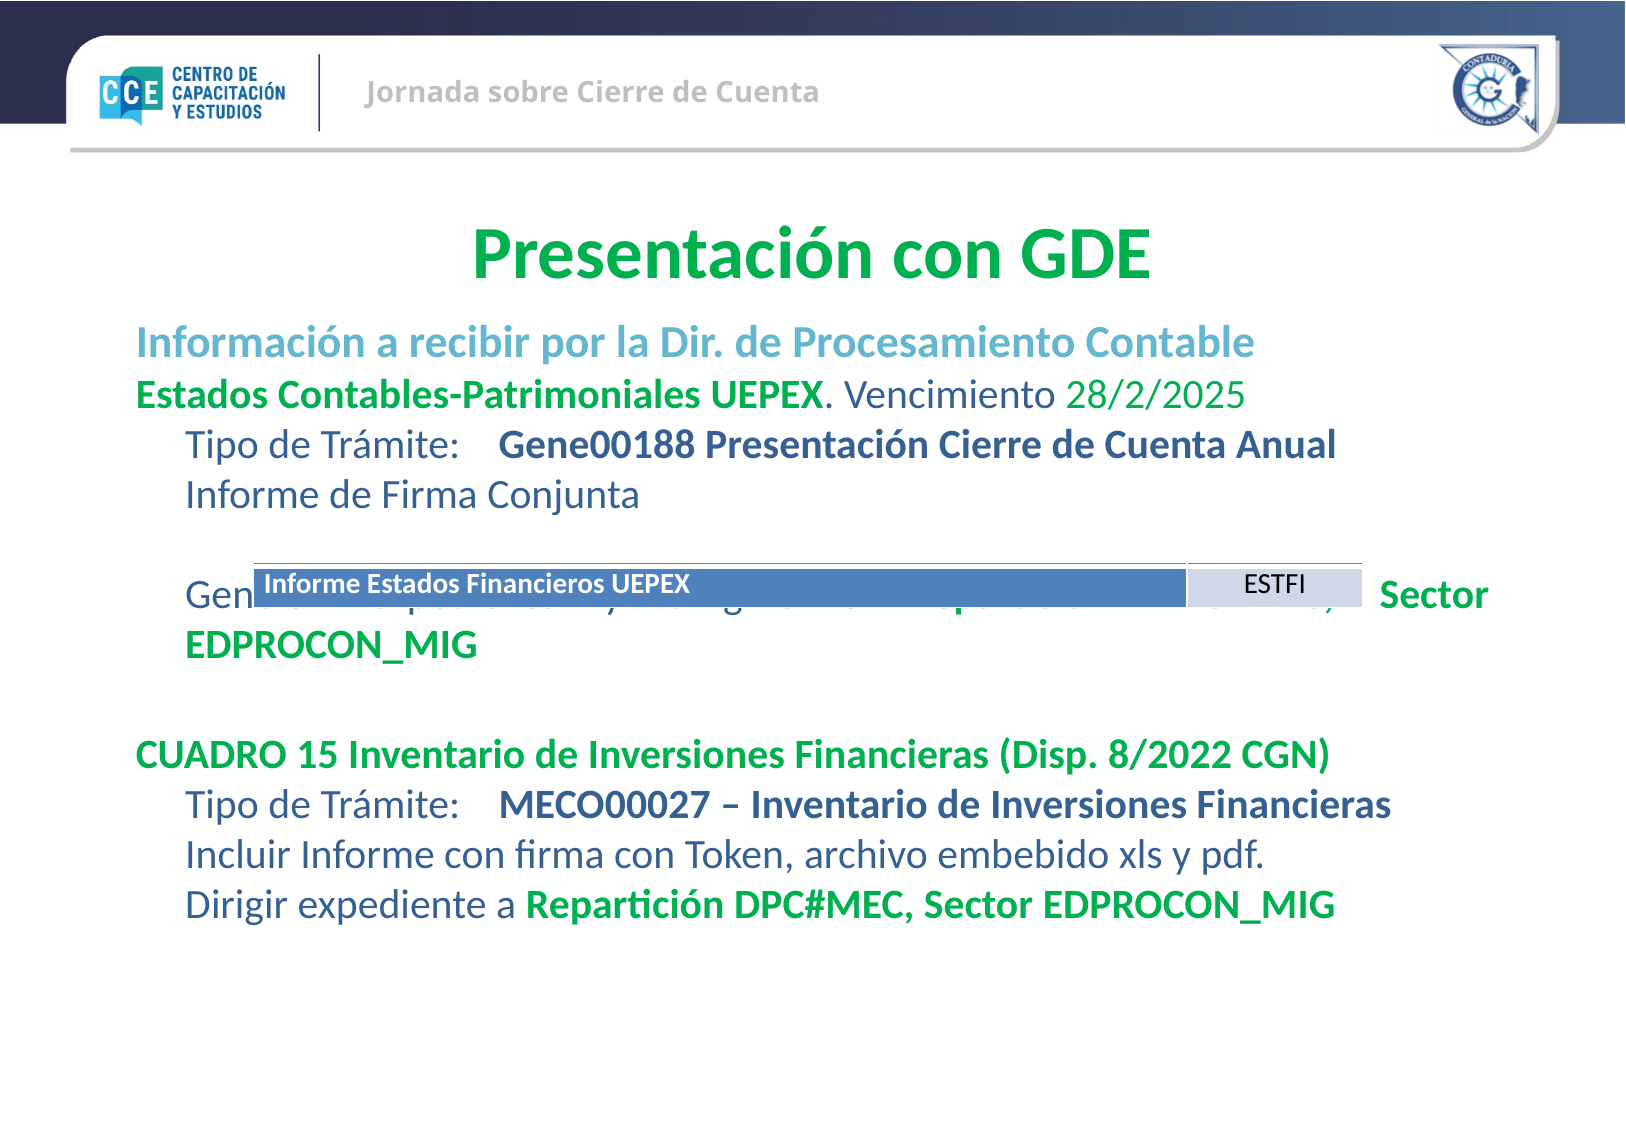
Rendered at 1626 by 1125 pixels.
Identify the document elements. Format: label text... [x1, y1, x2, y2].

title Presentación con GDE [0, 196, 1625, 284]
list Información a recibir por la Dir. de Procesamiento Contable Estados Contables-Patrimoniales UEPEX. Vencimiento 28/2/2025 Tipo de Trámite: Gene00188 Presentación Cierre de Cuenta Anual Informe de Firma Conjunta Generar expediente y dirigirlo a Repartición DPC#MEC, Sector EDPROCON_MIG CUADRO 15 Inventario de Inversiones Financieras (Disp. 8/2022 CGN) Tipo de Trámite: MECO00027 – Inventario de Inversiones Financieras Incluir Informe con firma con Token, archivo embebido xls y pdf. Dirigir expediente a Repartición DPC#MEC, Sector EDPROCON_MIG [121, 304, 1504, 821]
picture [0, 1, 1625, 156]
table_cell ESTFI [1188, 569, 1362, 607]
table_cell Informe Estados Financieros UEPEX [254, 569, 1186, 607]
